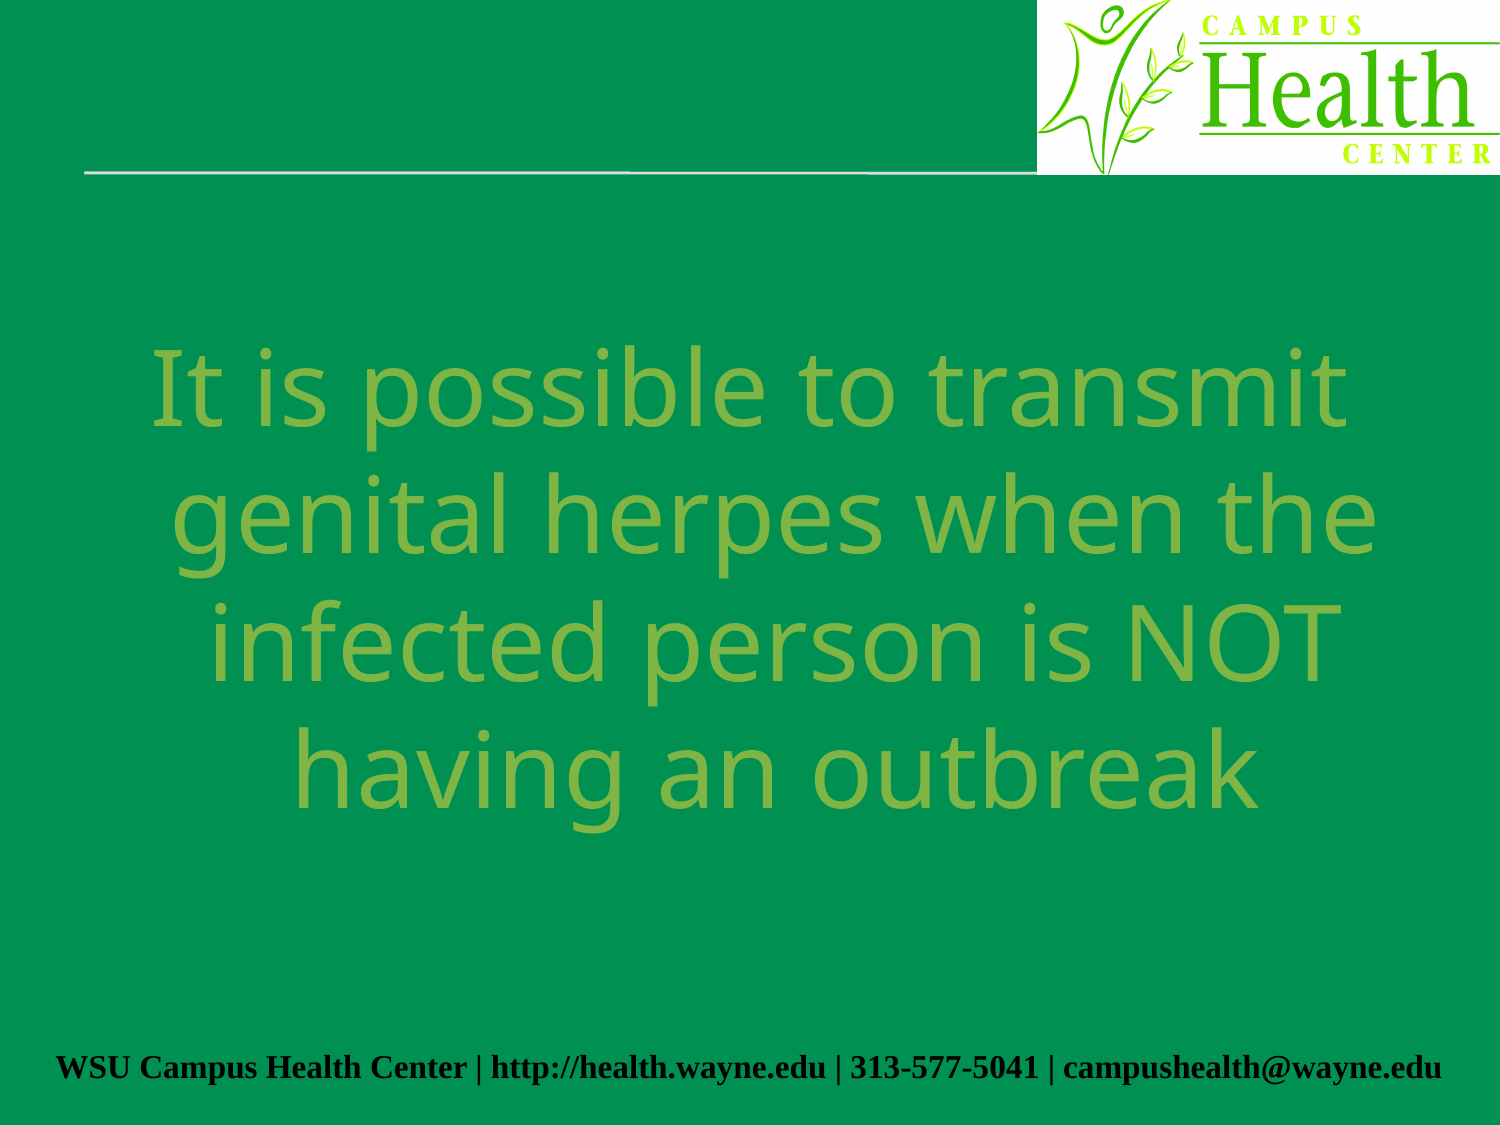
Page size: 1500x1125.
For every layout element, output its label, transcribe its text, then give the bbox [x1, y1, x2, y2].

list It is possible to transmit genital herpes when the infected person is NOT having an outbreak [37, 312, 1463, 846]
footer WSU Campus Health Center | http://health.wayne.edu | 313-577-5041 | campushealth@wayne.edu [0, 1037, 1500, 1125]
picture [1037, 0, 1500, 176]
